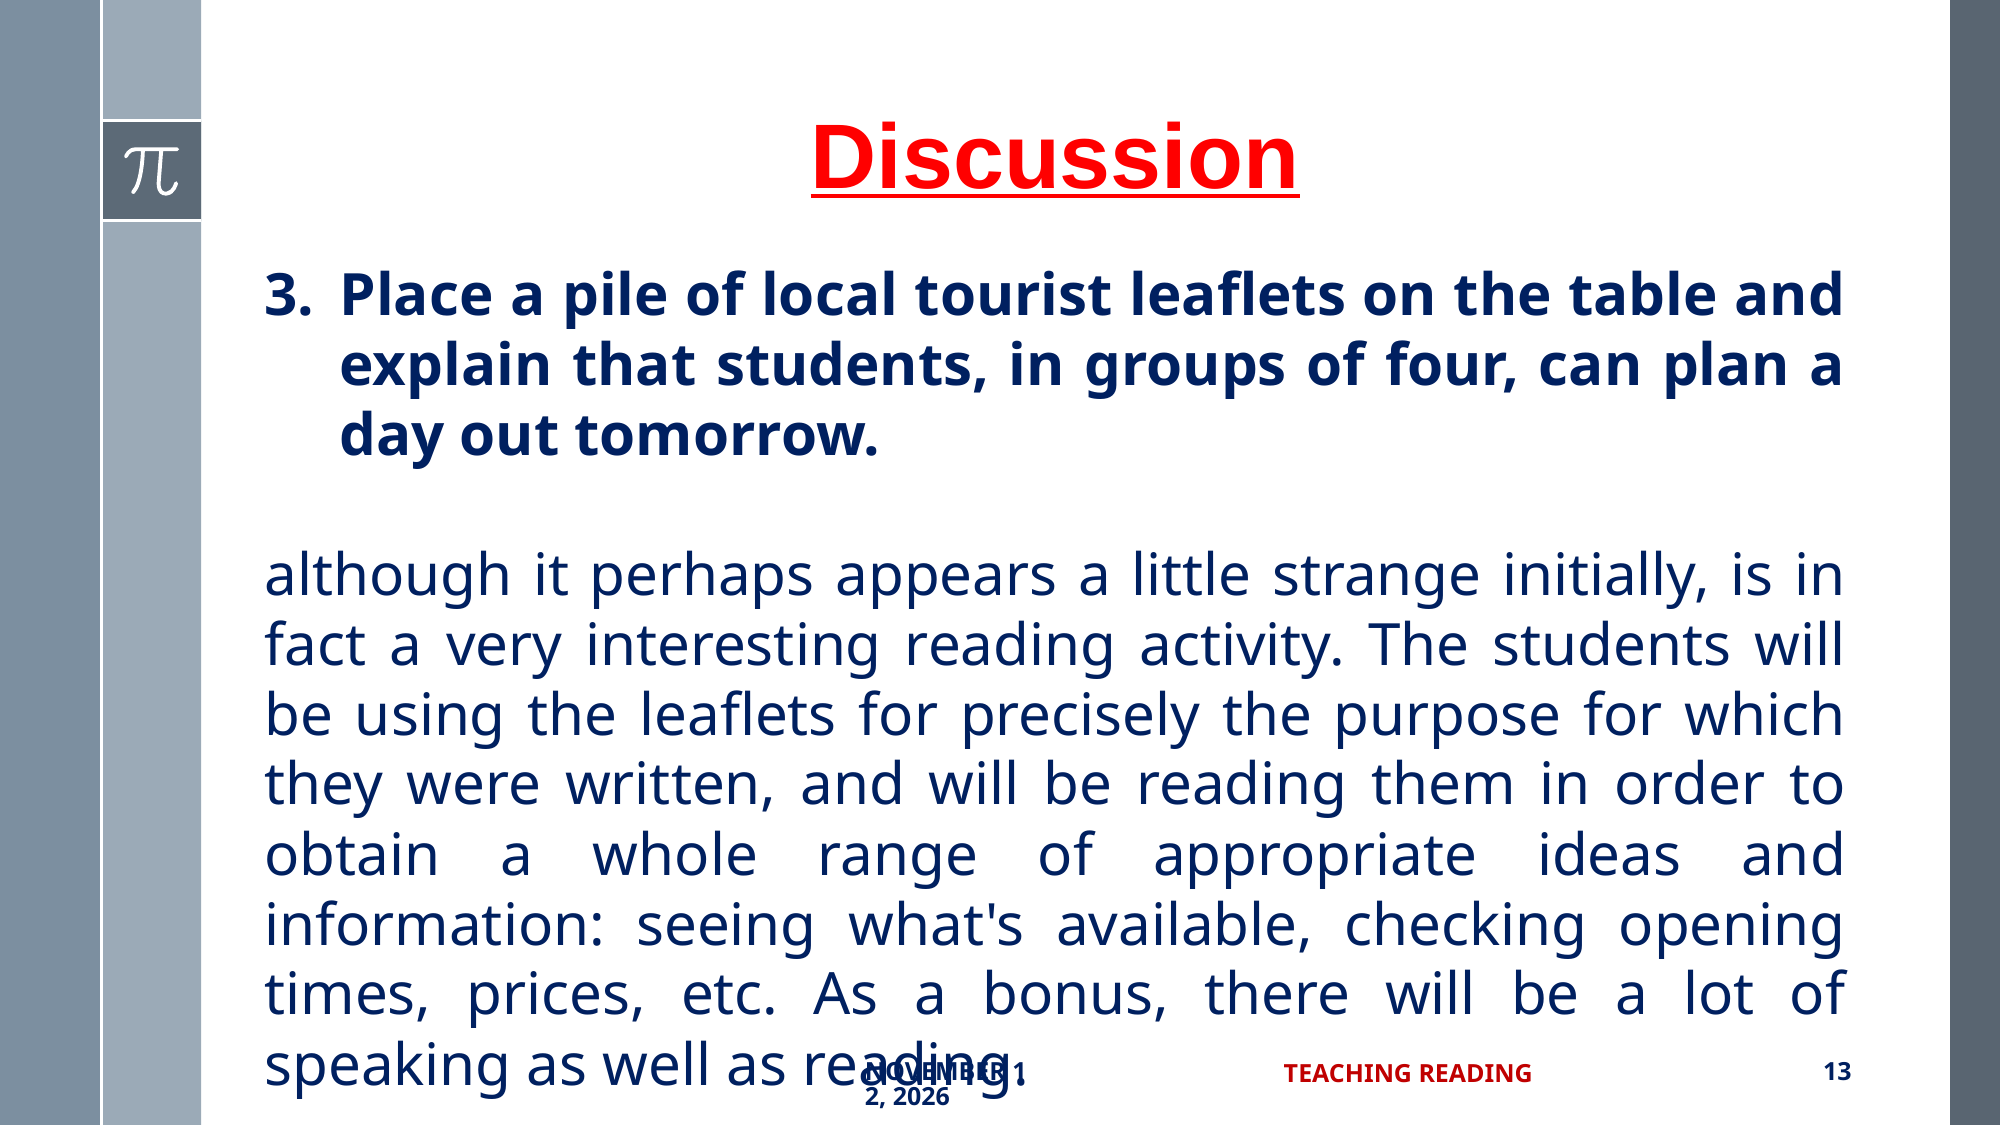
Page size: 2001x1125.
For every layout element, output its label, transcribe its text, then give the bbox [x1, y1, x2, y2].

slide_number 13 [1766, 1042, 1867, 1103]
text_box Place a pile of local tourist leaflets on the table and explain that students, in groups of four, can plan a day out tomorrow. although it perhaps appears a little strange initially, is in fact a very interesting reading activity. The students will be using the leaflets for precisely the purpose for which they were written, and will be reading them in order to obtain a whole range of appropriate ideas and information: seeing what's available, checking opening times, prices, etc. As a bonus, there will be a lot of speaking as well as reading. [249, 249, 1861, 1104]
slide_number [849, 1042, 1050, 1103]
title Discussion [489, 13, 1621, 216]
footer Teaching Reading [1082, 1042, 1735, 1103]
